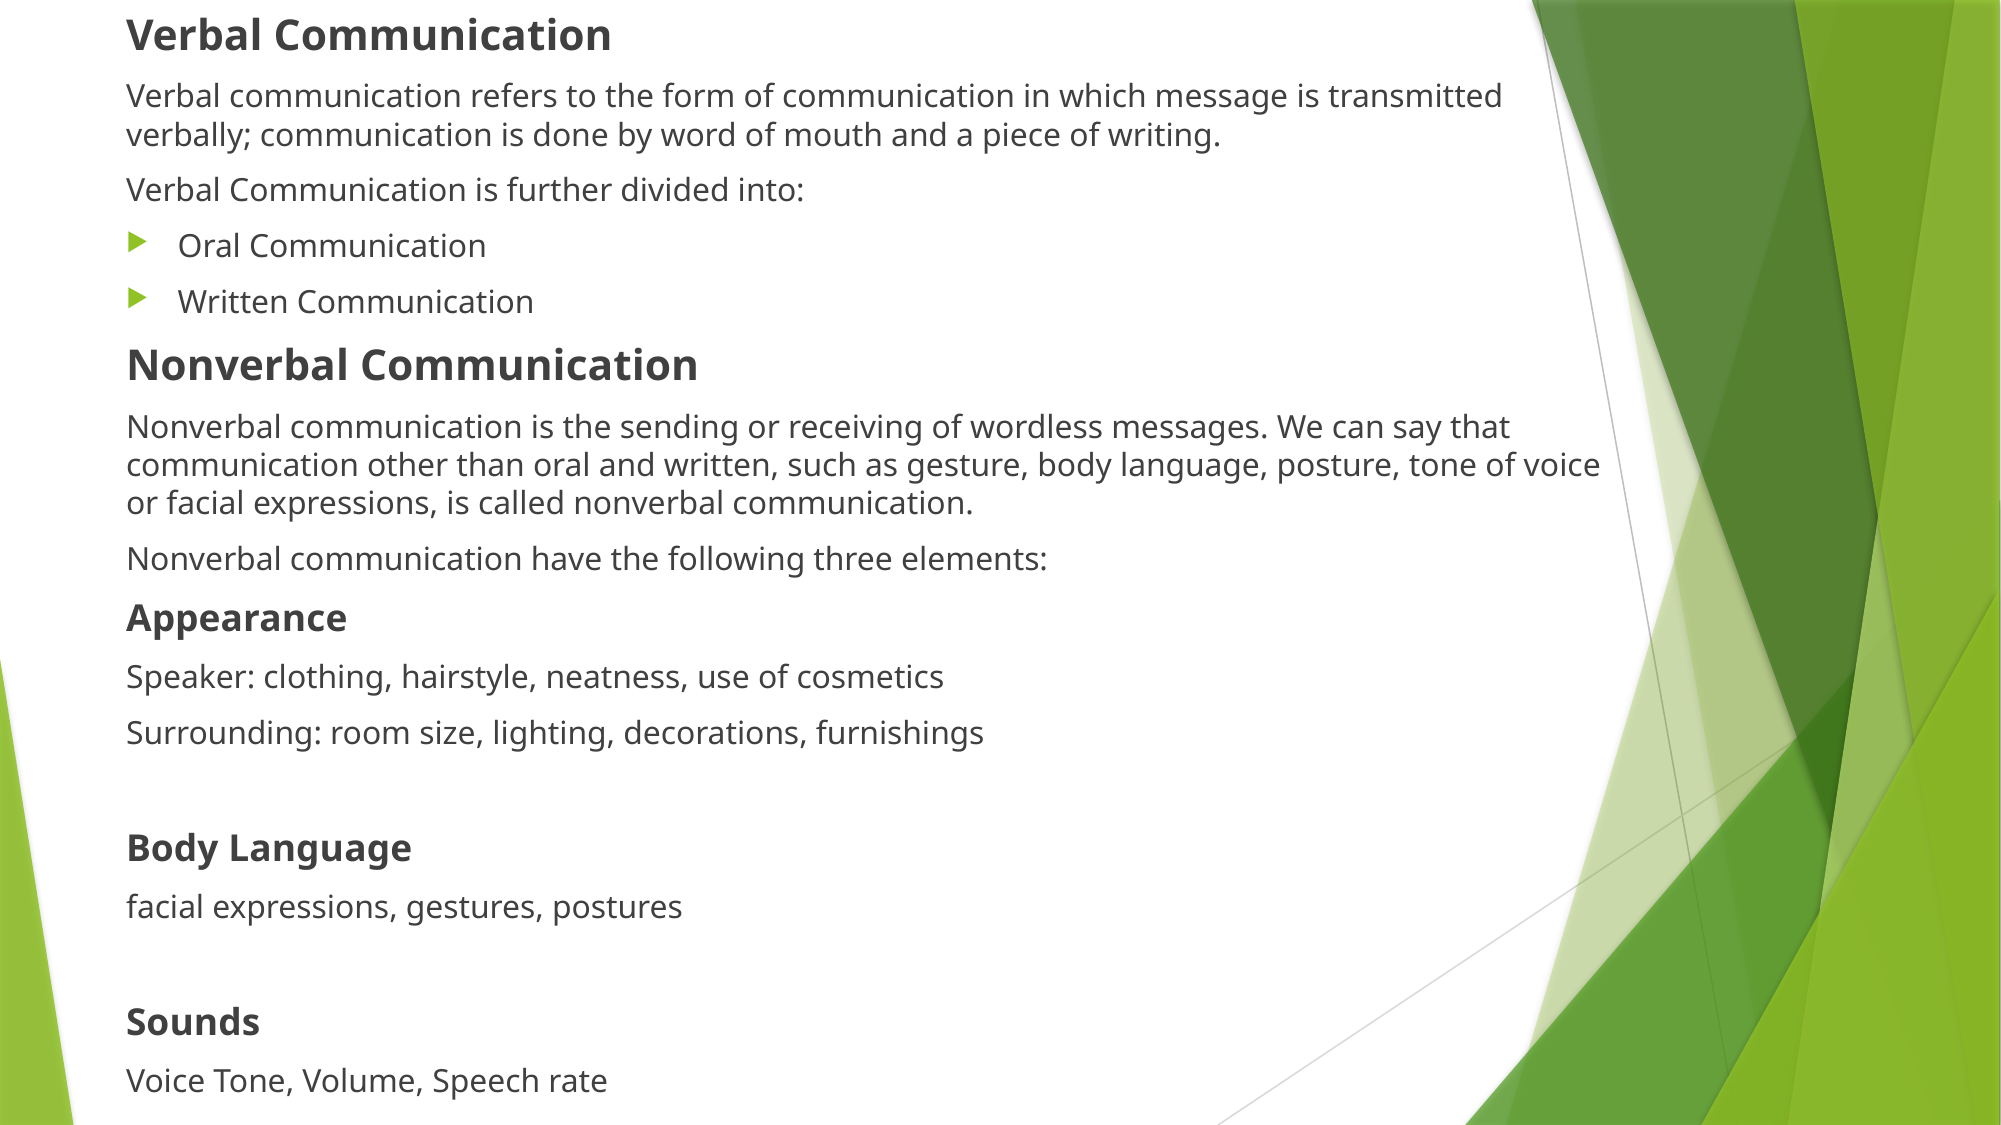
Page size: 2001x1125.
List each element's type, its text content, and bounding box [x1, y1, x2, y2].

list Verbal Communication Verbal communication refers to the form of communication in which message is transmitted verbally; communication is done by word of mouth and a piece of writing. Verbal Communication is further divided into: Oral Communication Written Communication Nonverbal Communication Nonverbal communication is the sending or receiving of wordless messages. We can say that communication other than oral and written, such as gesture, body language, posture, tone of voice or facial expressions, is called nonverbal communication. Nonverbal communication have the following three elements: Appearance Speaker: clothing, hairstyle, neatness, use of cosmetics Surrounding: room size, lighting, decorations, furnishings Body Language facial expressions, gestures, postures Sounds Voice Tone, Volume, Speech rate [111, 0, 1620, 1107]
